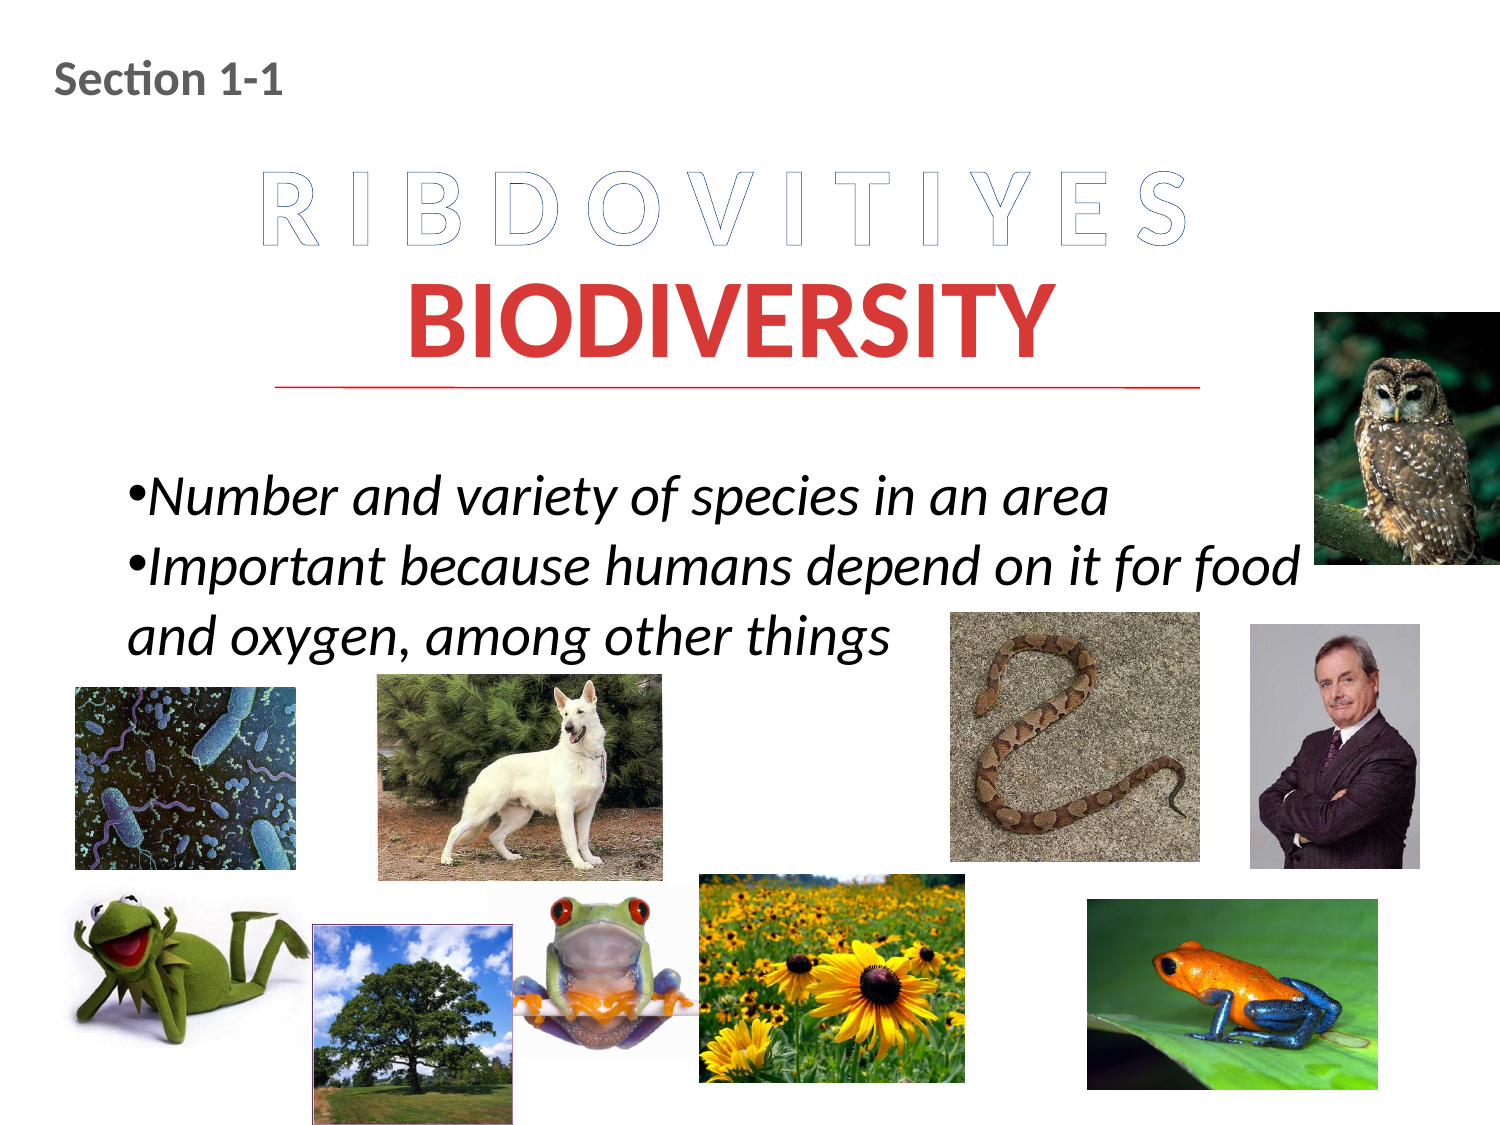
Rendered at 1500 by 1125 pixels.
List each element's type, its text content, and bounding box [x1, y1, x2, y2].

picture [949, 612, 1200, 863]
picture [62, 874, 965, 1125]
text_box BIODIVERSITY [387, 237, 1075, 385]
text_box Number and variety of species in an area Important because humans depend on it for food and oxygen, among other things [112, 450, 1350, 675]
text_box Section 1-1 [38, 37, 299, 113]
text_box R I B D O V I T I Y E S [241, 124, 1205, 275]
picture [1249, 624, 1421, 869]
picture [1087, 899, 1378, 1091]
picture [1314, 312, 1500, 566]
picture [374, 674, 663, 881]
picture [74, 687, 296, 871]
